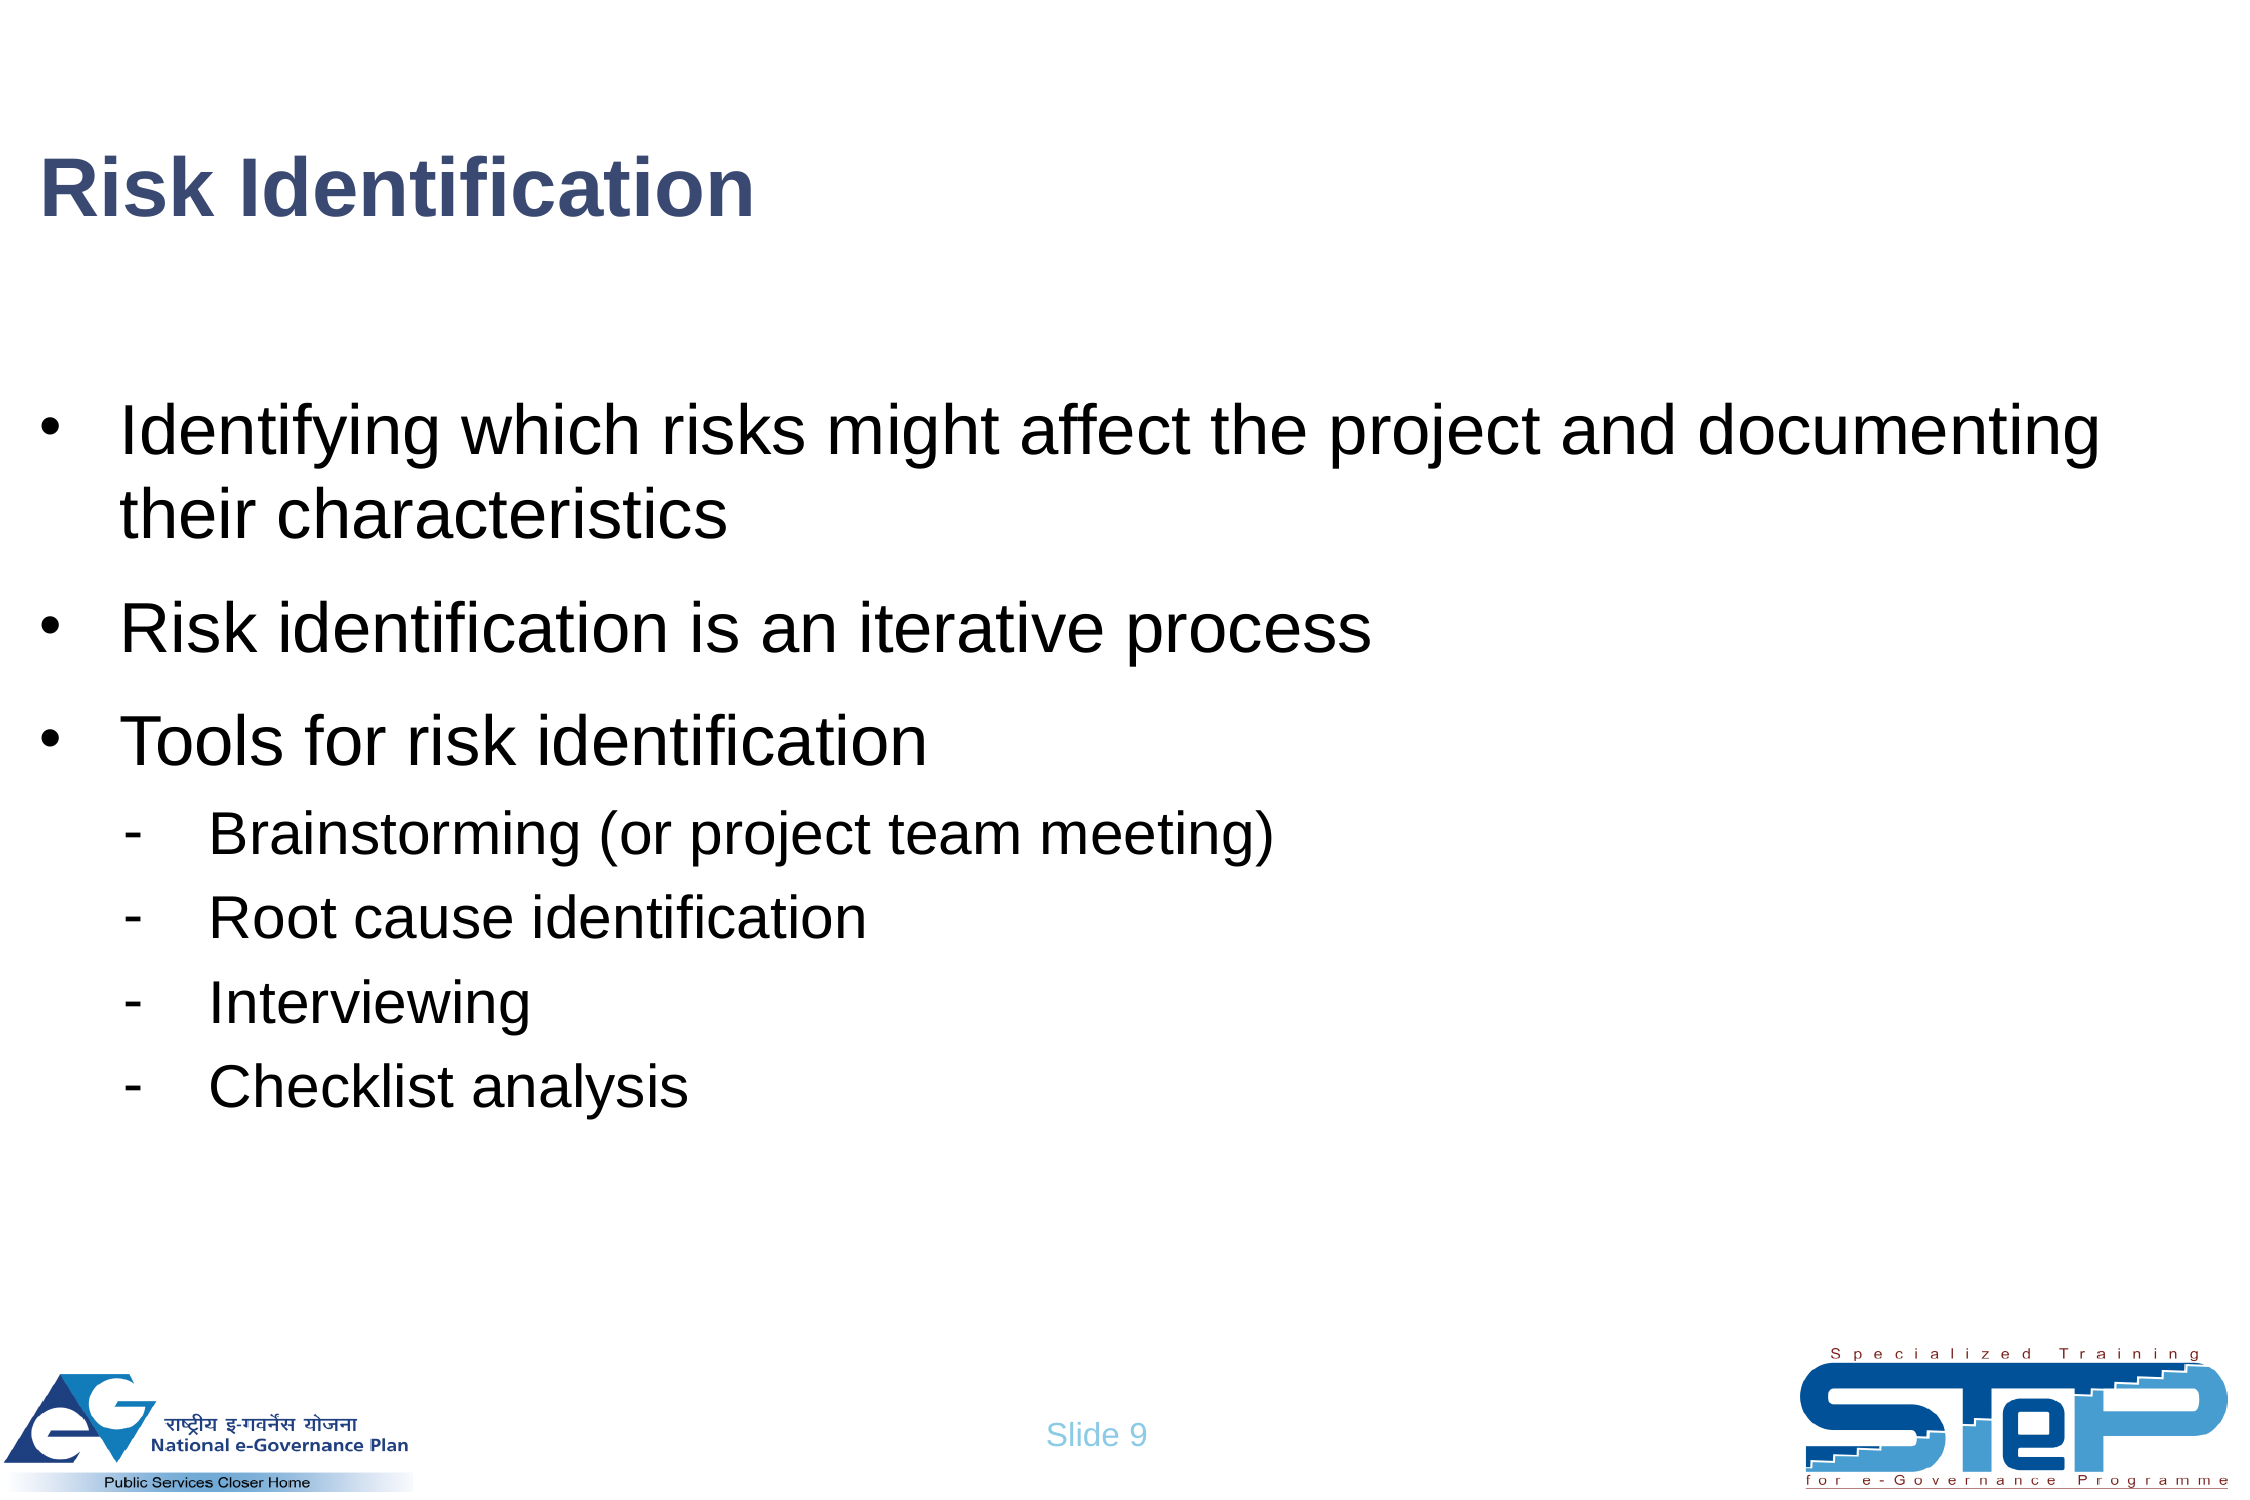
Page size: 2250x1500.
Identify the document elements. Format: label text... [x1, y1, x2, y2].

picture [3, 1374, 413, 1492]
title Risk Identification [39, 132, 2207, 299]
picture [1800, 1348, 2228, 1489]
list Identifying which risks might affect the project and documenting their characteristics Risk identification is an iterative process Tools for risk identification Brainstorming (or project team meeting) Root cause identification Interviewing Checklist analysis [39, 383, 2211, 1332]
